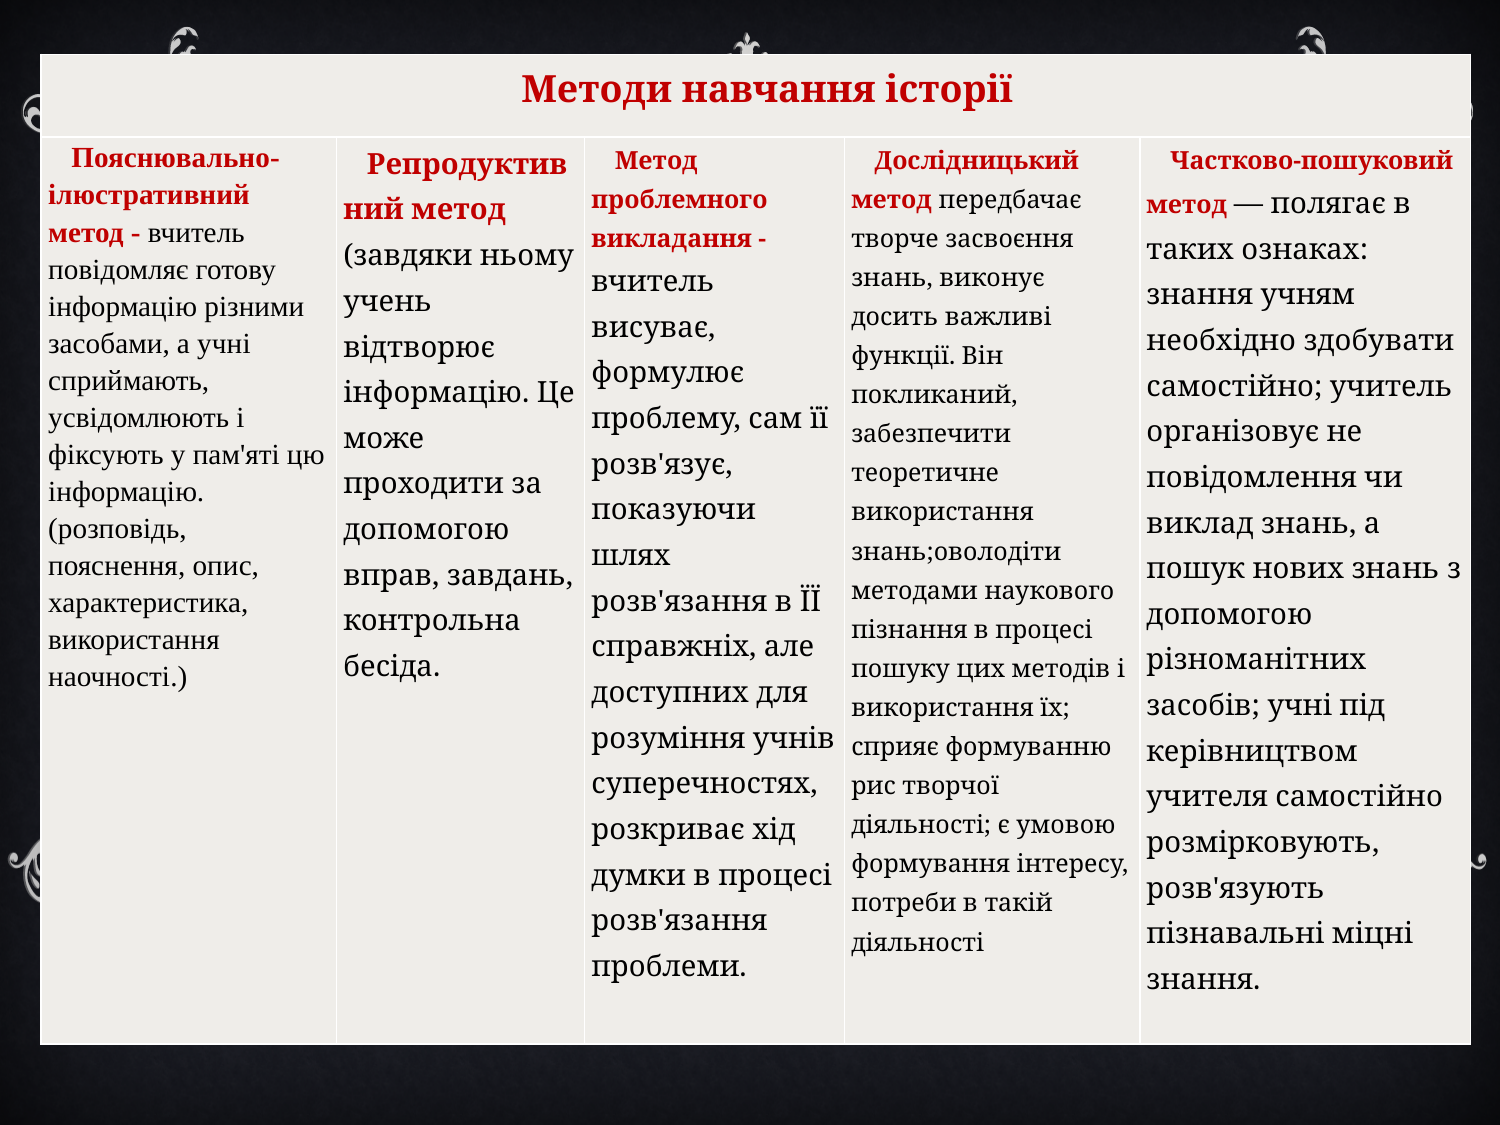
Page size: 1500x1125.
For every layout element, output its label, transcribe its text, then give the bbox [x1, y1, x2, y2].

table_cell Репродуктивний метод (завдяки ньому учень відтворює інформацію. Це може проходити за допомогою вправ, завдань, контрольна бесіда. [337, 138, 584, 1043]
picture [0, 0, 1500, 1125]
table_cell Метод проблемного викладання - вчитель висуває, формулює проблему, сам її розв'язує, показуючи шлях розв'язання в ЇЇ справжніх, але доступних для розуміння учнів суперечностях, розкриває хід думки в процесі розв'язання проблеми. [585, 138, 844, 1043]
table_cell Частково-пошуковий метод — полягає в таких ознаках: знання учням необхідно здобувати самостійно; учитель організовує не повідомлення чи виклад знань, а пошук нових знань з допомогою різноманітних засобів; учні під керівництвом учителя самостійно розмірковують, розв'язують пізнавальні міцні знання. [1141, 138, 1470, 1043]
table_cell Пояснювально-ілюстративний метод - вчитель повідомляє готову інформацію різними засобами, а учні сприймають, усвідомлюють і фіксують у пам'яті цю інформацію. (розповідь, пояснення, опис, характеристика, використання наочності.) [42, 138, 336, 1043]
table_cell Дослідницький метод передбачає творче засвоєння знань, виконує досить важливі функції. Він покликаний, забезпечити теоретичне використання знань;оволодіти методами наукового пізнання в процесі пошуку цих методів і використання їх; сприяє формуванню рис творчої діяльності; є умовою формування інтересу, потреби в такій діяльності [845, 138, 1139, 1043]
table_header Методи навчання історії [42, 55, 1470, 136]
